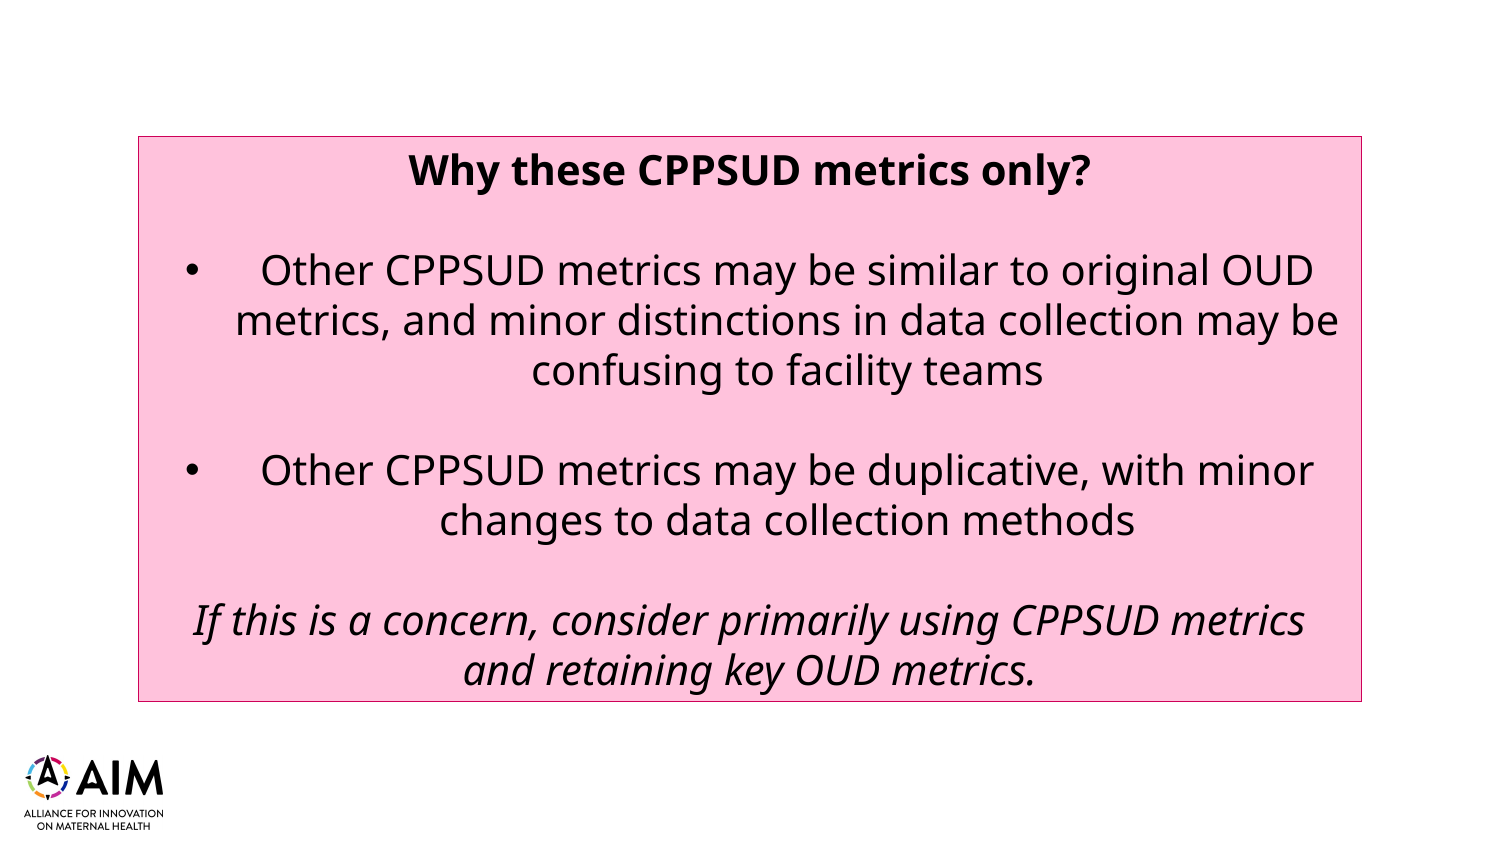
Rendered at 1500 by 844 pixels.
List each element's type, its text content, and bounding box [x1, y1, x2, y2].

text_box Why these CPPSUD metrics only? Other CPPSUD metrics may be similar to original OUD metrics, and minor distinctions in data collection may be confusing to facility teams Other CPPSUD metrics may be duplicative, with minor changes to data collection methods If this is a concern, consider primarily using CPPSUD metrics and retaining key OUD metrics. [138, 136, 1362, 702]
picture [24, 755, 163, 830]
